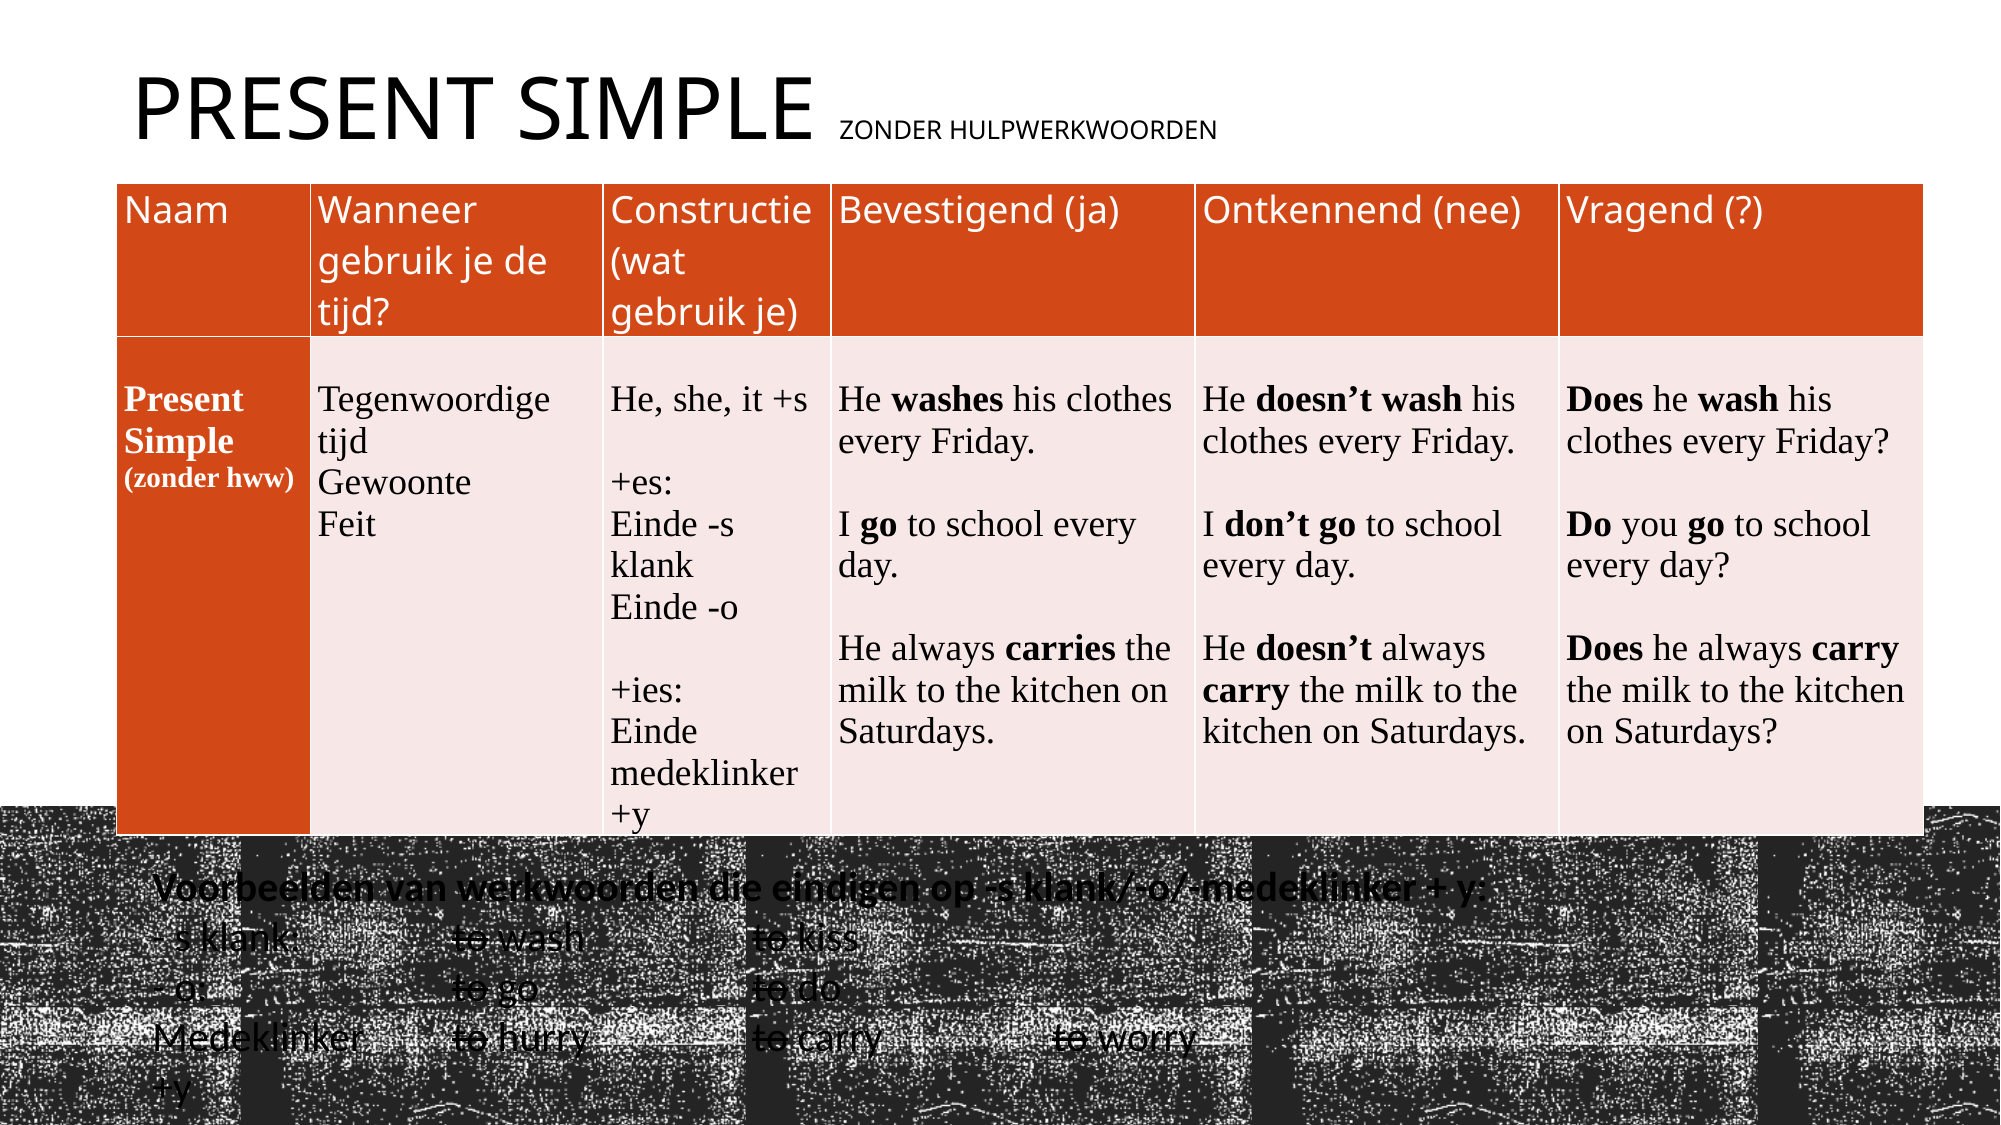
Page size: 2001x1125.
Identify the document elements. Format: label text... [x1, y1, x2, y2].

table_header Constructie (wat gebruik je) [604, 184, 830, 336]
table_header Wanneer gebruik je de tijd? [311, 184, 602, 336]
table_header Ontkennend (nee) [1196, 184, 1558, 336]
table_cell He doesn’t wash his clothes every Friday. I don’t go to school every day. He doesn’t always carry the milk to the kitchen on Saturdays. [1196, 337, 1558, 834]
table_header Naam [117, 184, 310, 336]
table_cell Does he wash his clothes every Friday? Do you go to school every day? Does he always carry the milk to the kitchen on Saturdays? [1560, 337, 1923, 834]
table_header Bevestigend (ja) [832, 184, 1194, 336]
table_header Vragend (?) [1560, 184, 1923, 336]
table_cell He, she, it +s +es: Einde -s klank Einde -o +ies: Einde medeklinker +y [604, 337, 830, 834]
table_cell He washes his clothes every Friday. I go to school every day. He always carries the milk to the kitchen on Saturdays. [832, 337, 1194, 834]
text_box Voorbeelden van werkwoorden die eindigen op -s klank/-o/-medeklinker + y: - s klank: to wash to kiss - o: to go to do Medeklinker to hurry to carry to worry +y [137, 851, 1505, 1117]
title Present simple zonder hulpwerkwoorden [116, 56, 1841, 166]
table_cell Present Simple (zonder hww) [117, 337, 310, 834]
table_cell Tegenwoordige tijd Gewoonte Feit [311, 337, 602, 834]
